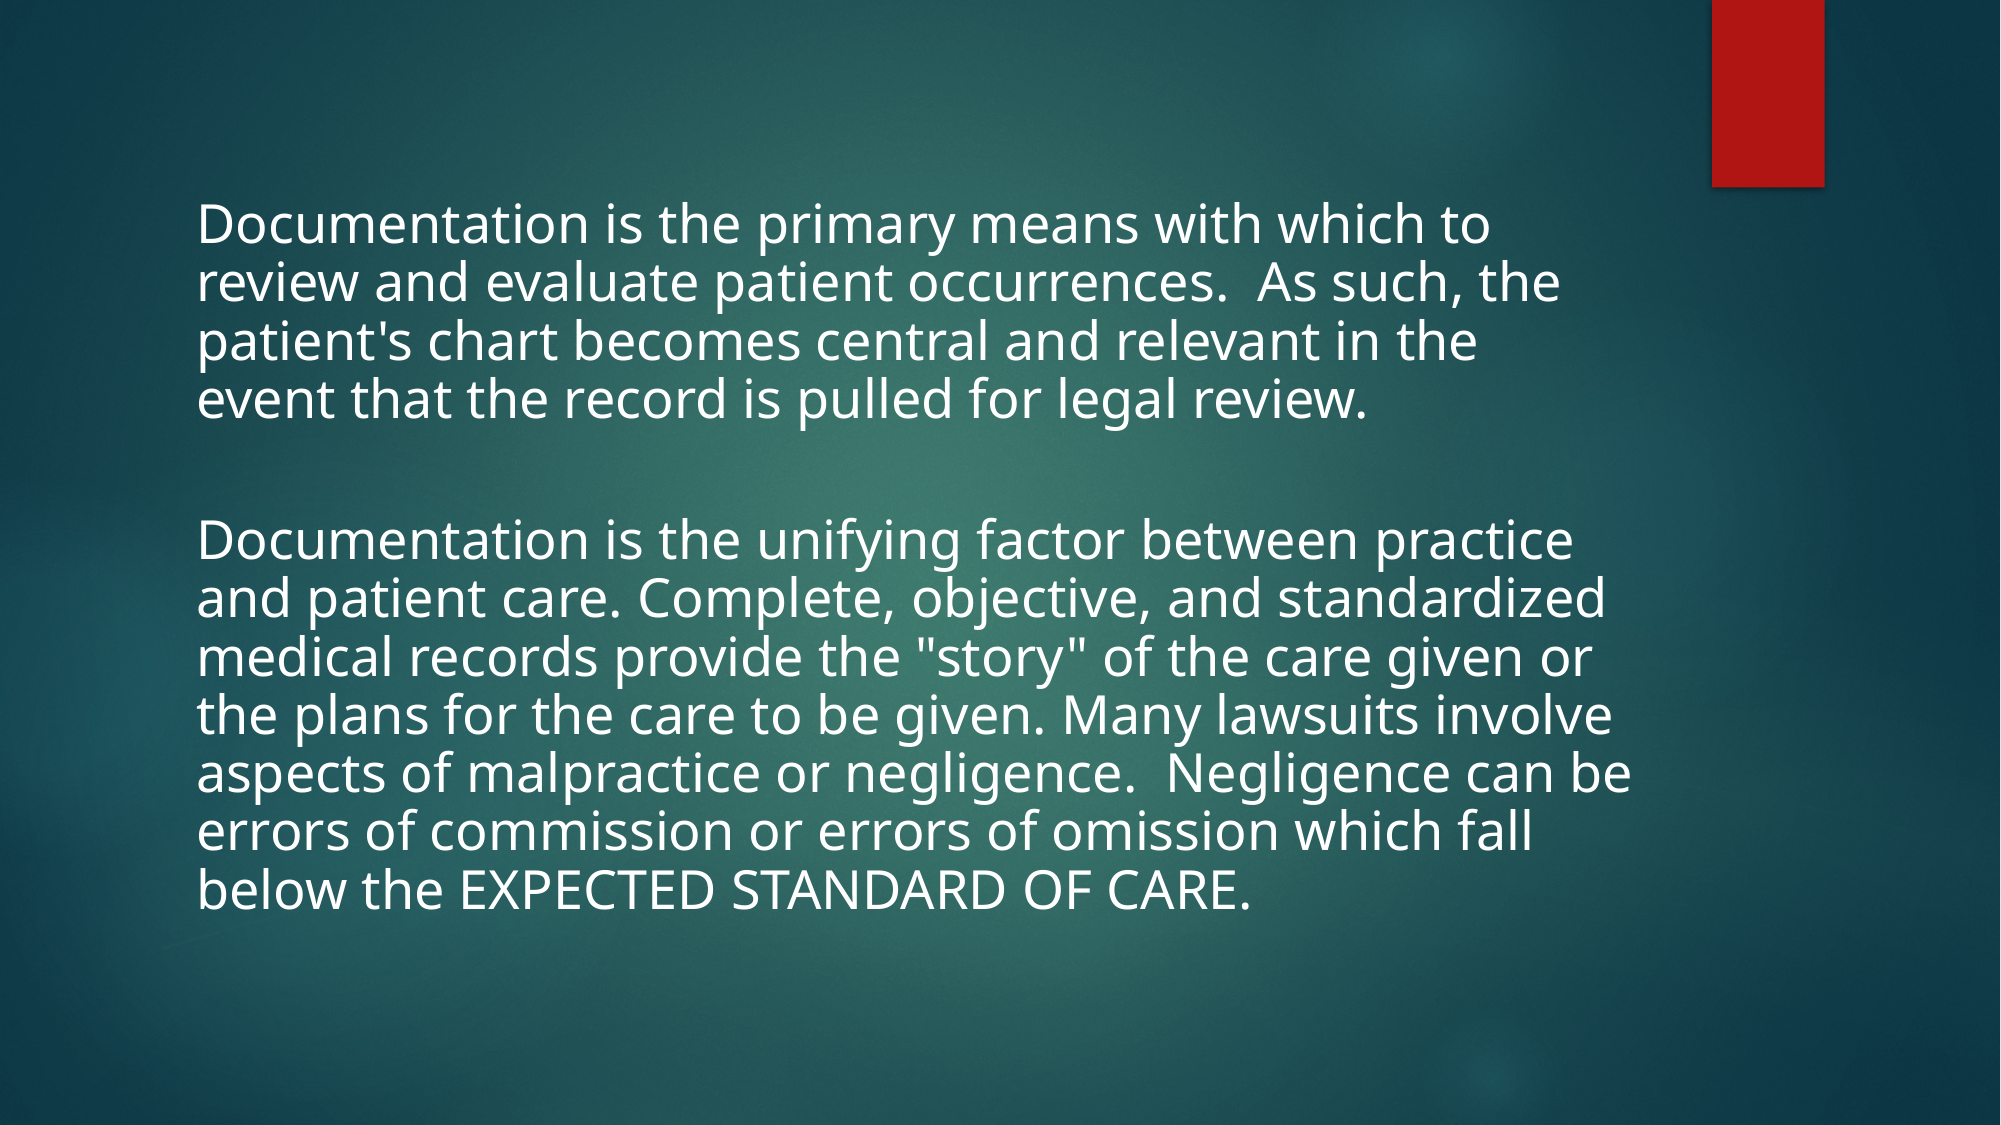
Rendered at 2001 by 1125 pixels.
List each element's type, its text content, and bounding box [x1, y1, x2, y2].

list Documentation is the primary means with which to review and evaluate patient occurrences. As such, the patient's chart becomes central and relevant in the event that the record is pulled for legal review. Documentation is the unifying factor between practice and patient care. Complete, objective, and standardized medical records provide the "story" of the care given or the plans for the care to be given. Many lawsuits involve aspects of malpractice or negligence. Negligence can be errors of commission or errors of omission which fall below the EXPECTED STANDARD OF CARE. [181, 189, 1649, 1025]
picture [0, 0, 2001, 1125]
